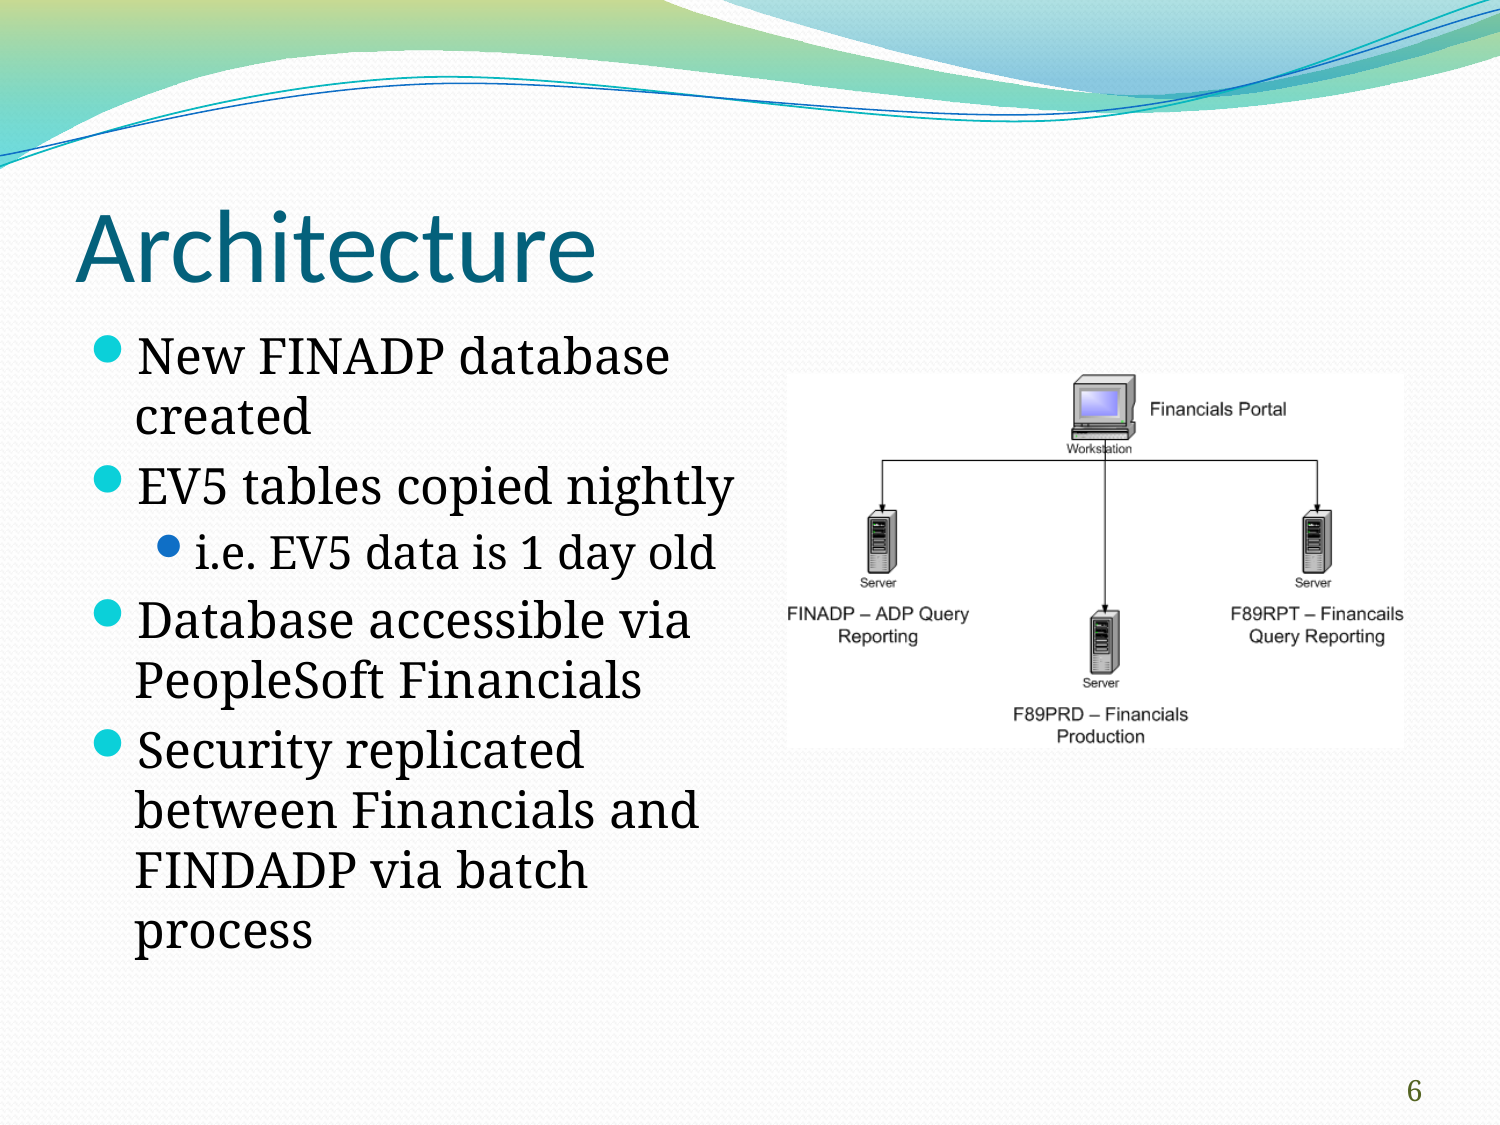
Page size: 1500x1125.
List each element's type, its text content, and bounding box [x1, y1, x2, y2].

picture [787, 374, 1404, 748]
title Architecture [75, 115, 1425, 303]
slide_number 6 [1312, 1065, 1438, 1125]
list New FINADP database created EV5 tables copied nightly i.e. EV5 data is 1 day old Database accessible via PeopleSoft Financials Security replicated between Financials and FINDADP via batch process [75, 317, 763, 1025]
